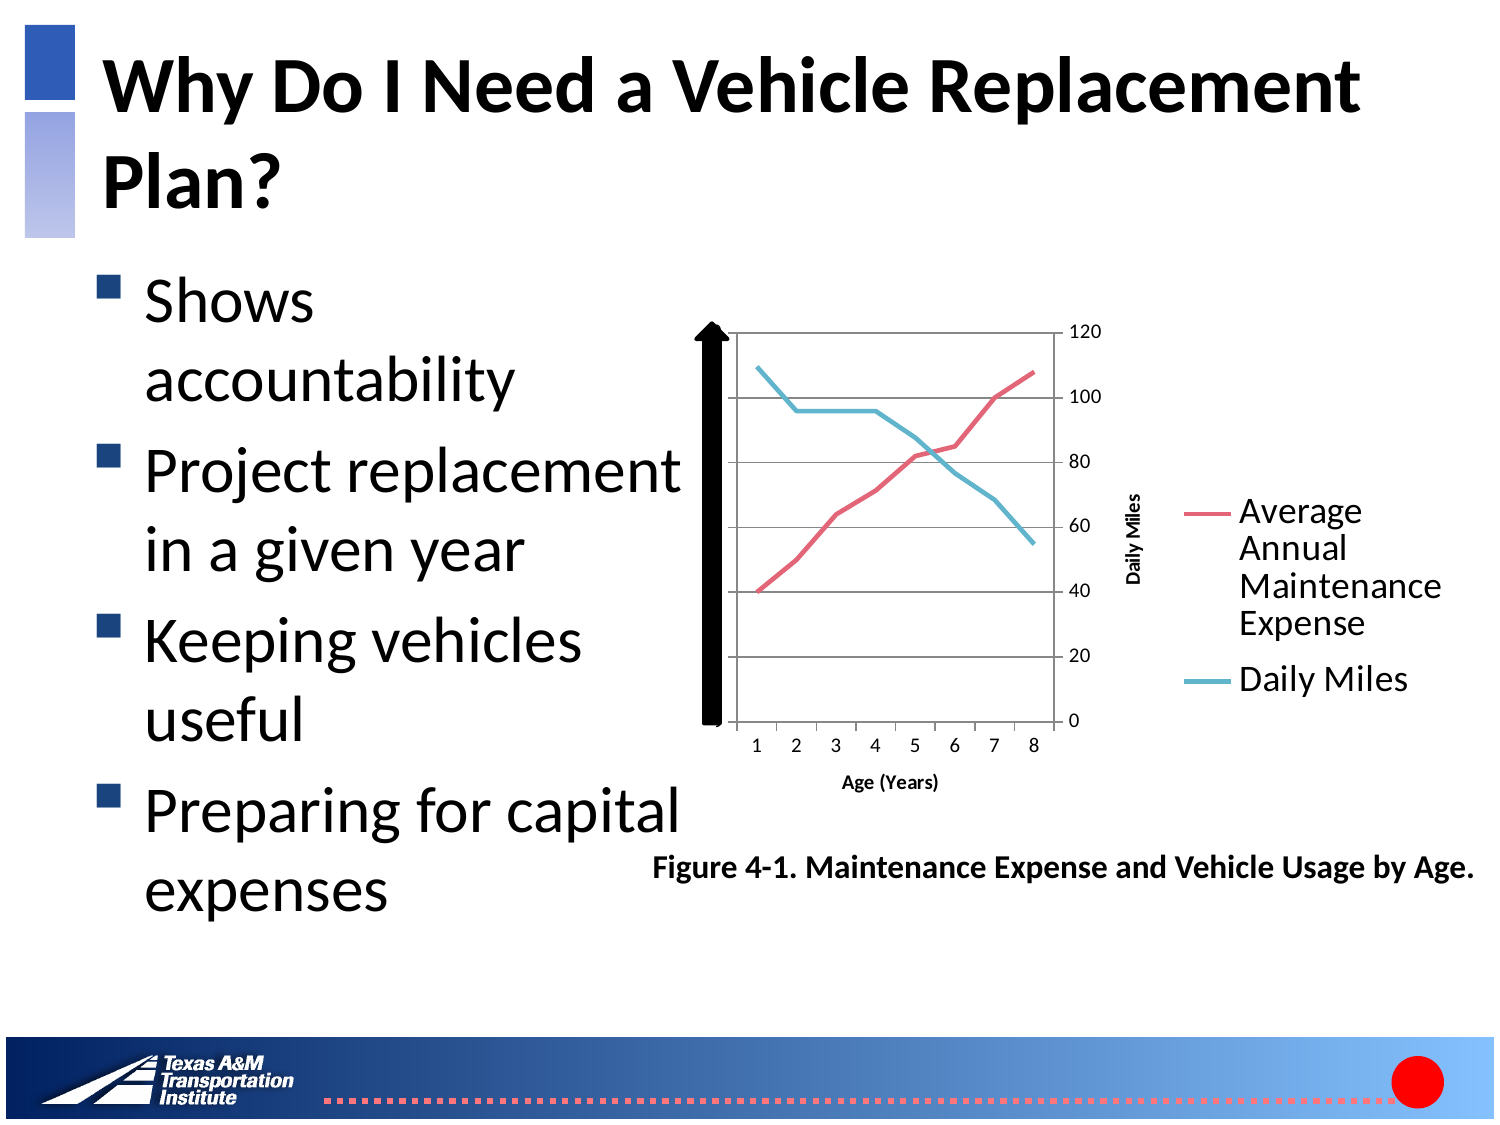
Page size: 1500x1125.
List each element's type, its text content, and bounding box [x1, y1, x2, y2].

text_box Figure 4-1. Maintenance Expense and Vehicle Usage by Age. [700, 837, 1500, 893]
list Shows accountability Project replacement in a given year Keeping vehicles useful Preparing for capital expenses [75, 249, 700, 1000]
title Why Do I Need a Vehicle Replacement Plan? [87, 24, 1425, 233]
chart [662, 312, 1463, 826]
picture [37, 1037, 300, 1125]
